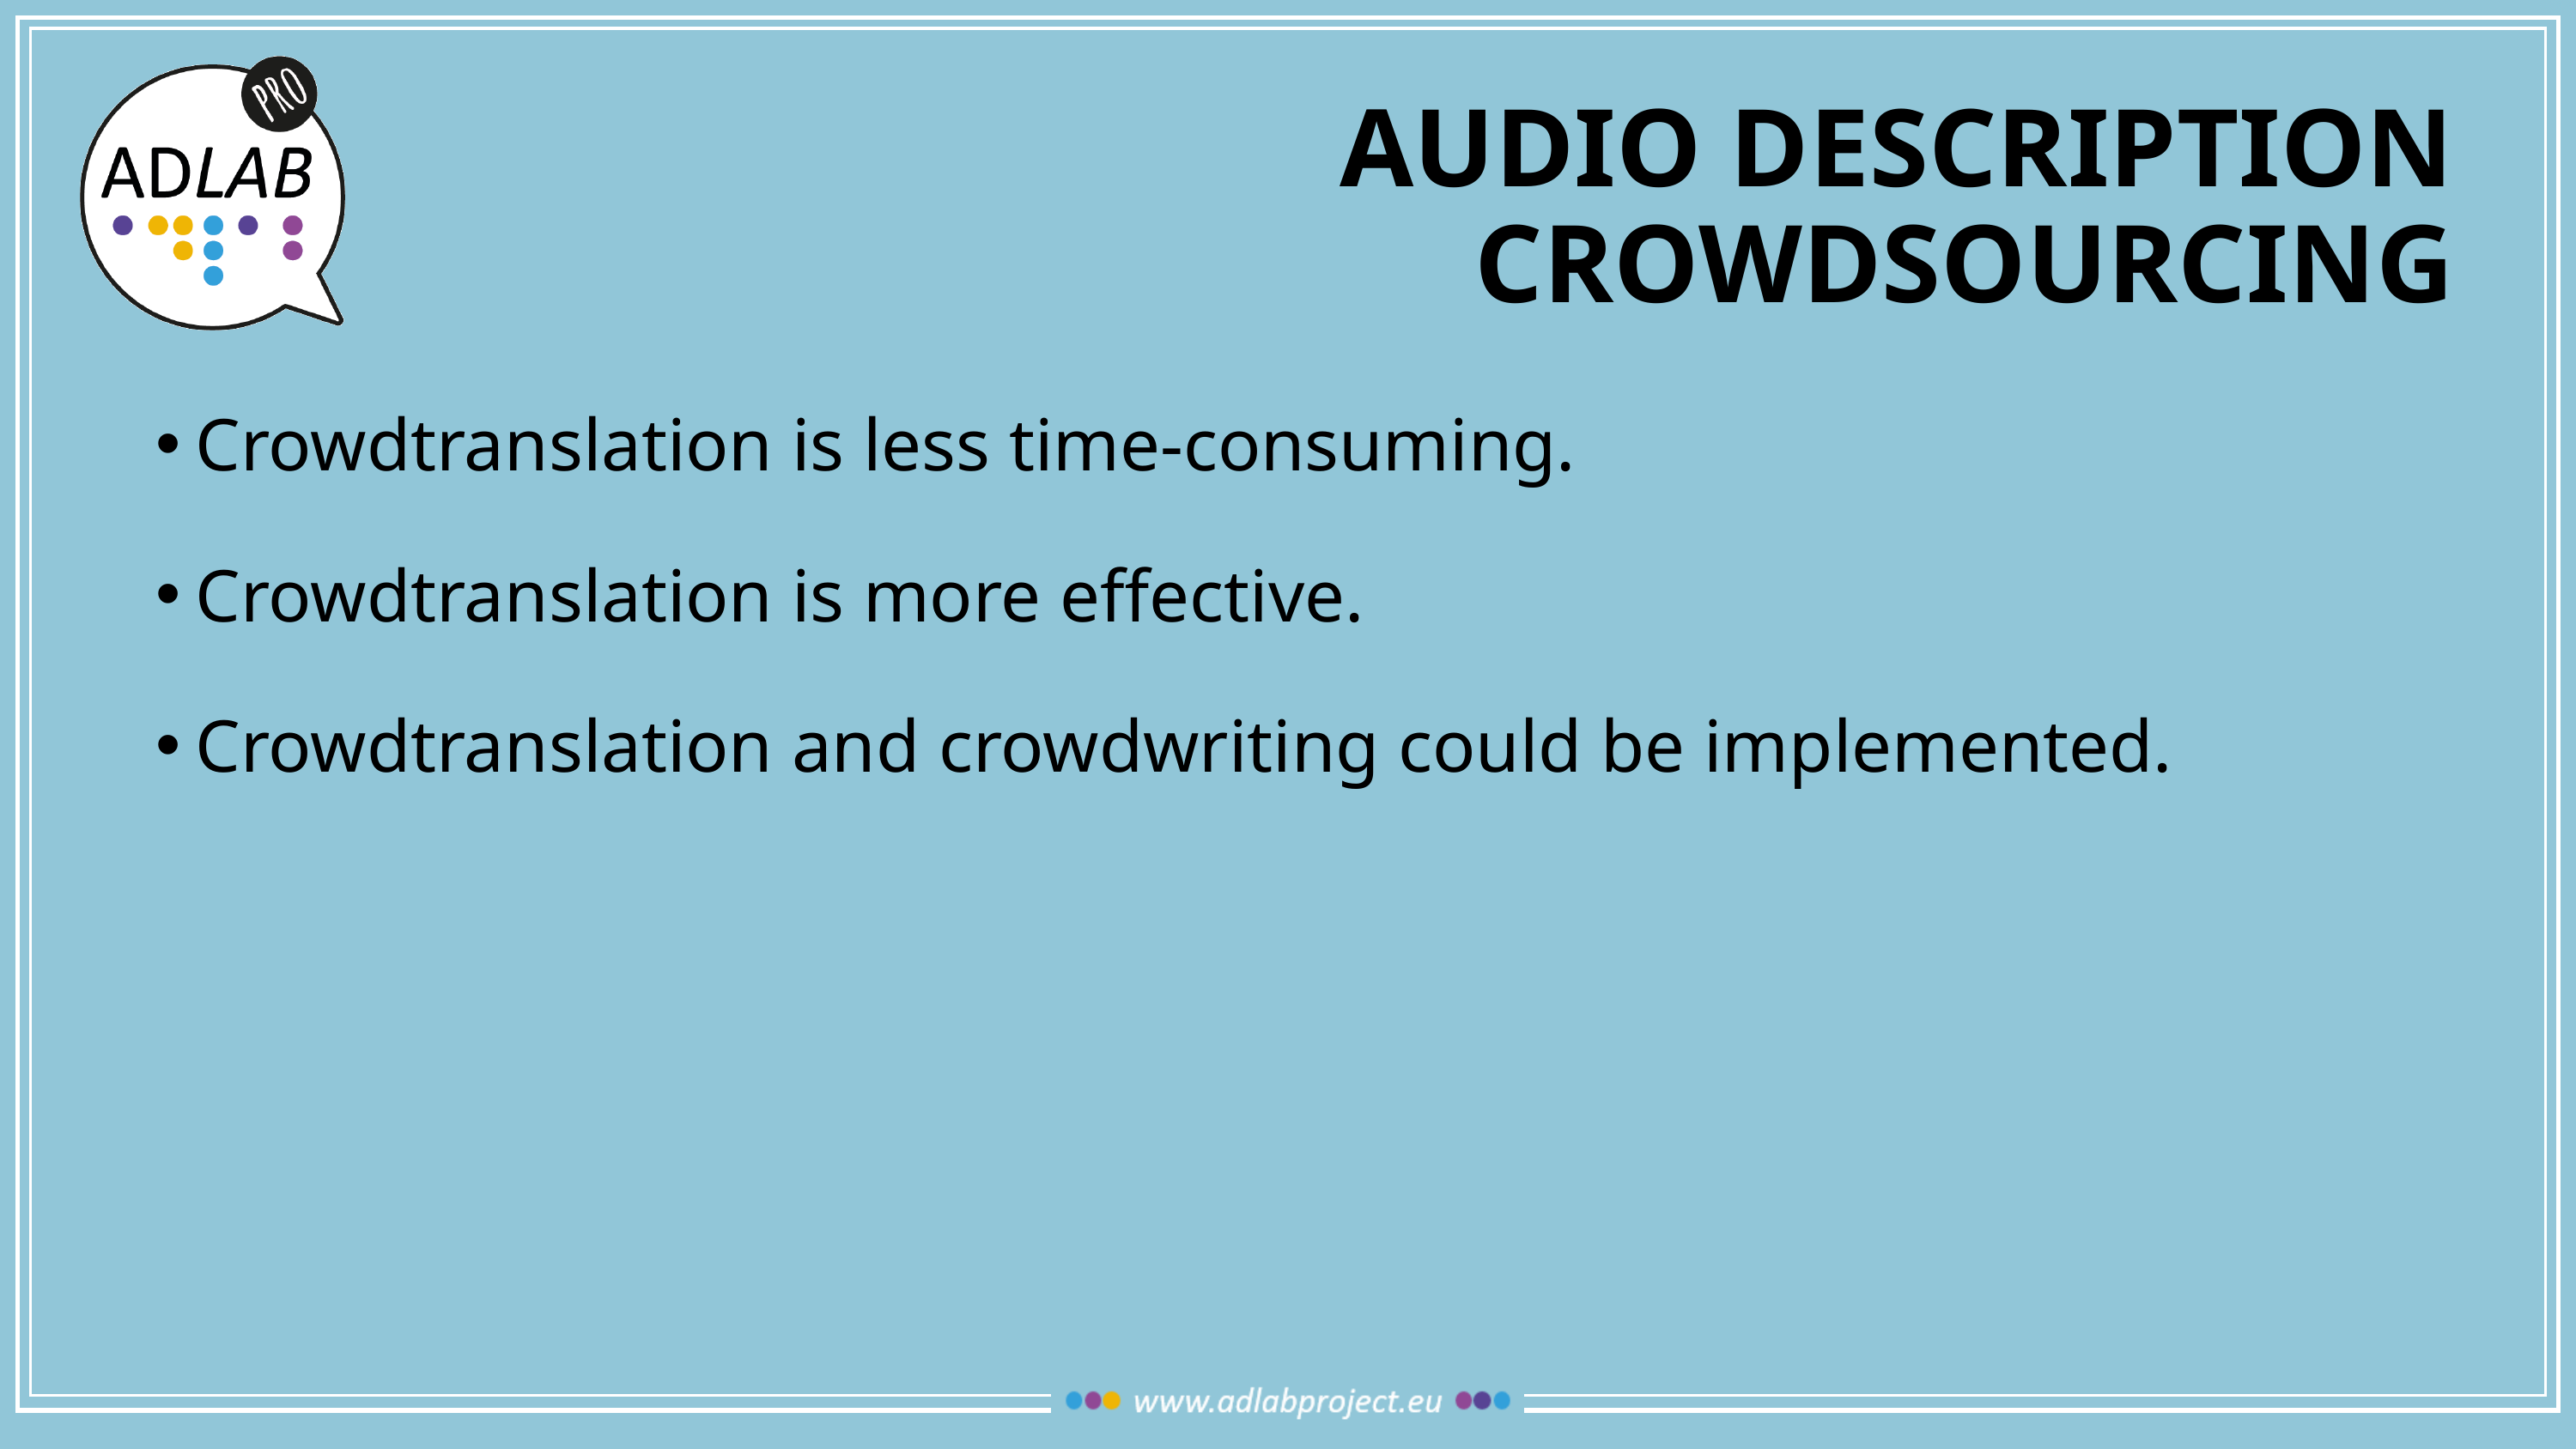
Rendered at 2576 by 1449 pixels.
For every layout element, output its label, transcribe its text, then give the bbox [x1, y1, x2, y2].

picture [72, 49, 353, 330]
picture [1051, 1378, 1524, 1429]
title AUDIO DESCRIPTION Crowdsourcing [384, 70, 2467, 350]
list Crowdtranslation is less time-consuming. Crowdtranslation is more effective. Crowdtranslation and crowdwriting could be implemented. [143, 350, 2467, 1056]
